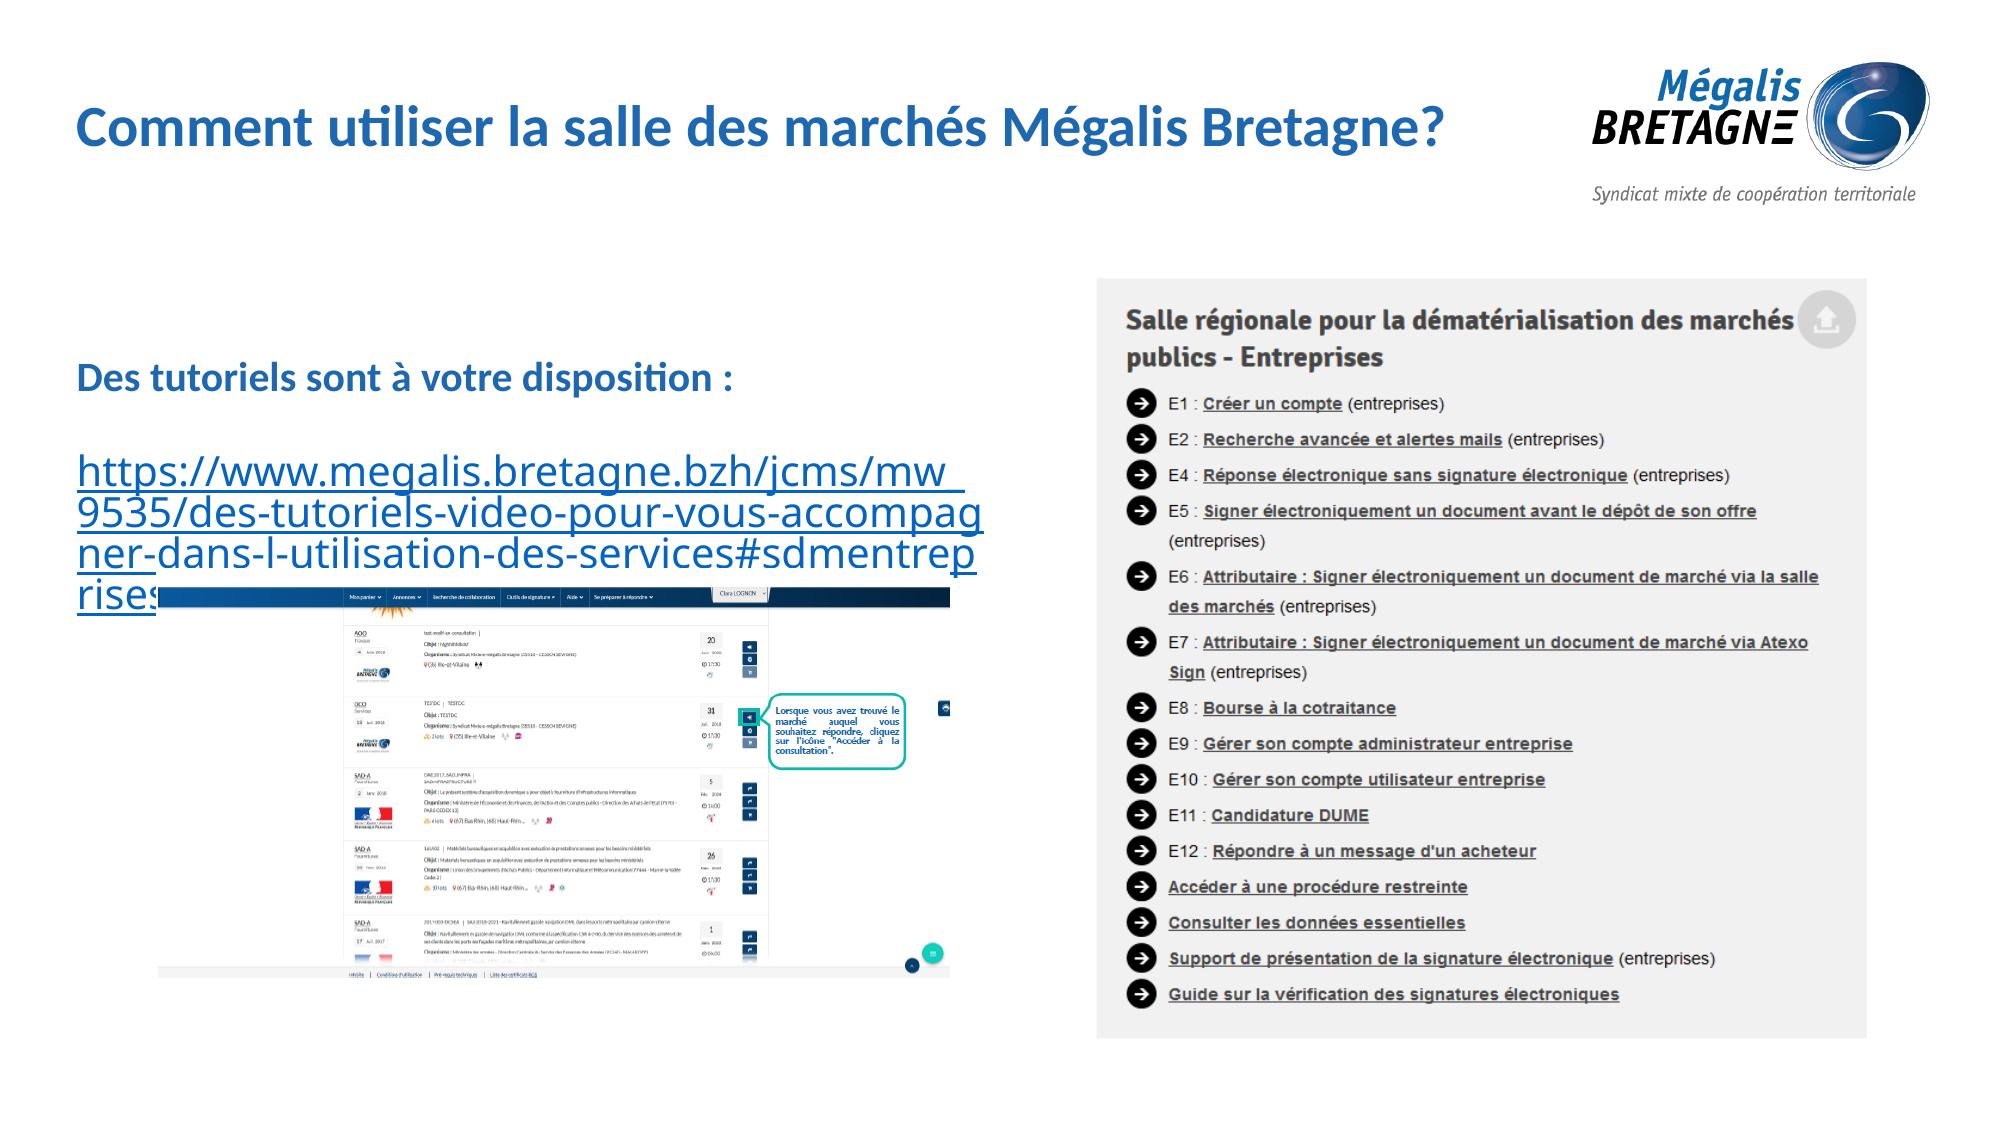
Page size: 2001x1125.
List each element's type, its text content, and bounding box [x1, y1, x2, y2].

text_box Des tutoriels sont à votre disposition : https://www.megalis.bretagne.bzh/jcms/mw_9535/des-tutoriels-video-pour-vous-accompagner-dans-l-utilisation-des-services#sdmentreprises [61, 284, 1000, 569]
title Comment utiliser la salle des marchés Mégalis Bretagne? [61, 77, 1567, 178]
picture [1567, 41, 1950, 214]
picture [156, 568, 950, 996]
picture [1085, 270, 1880, 1048]
